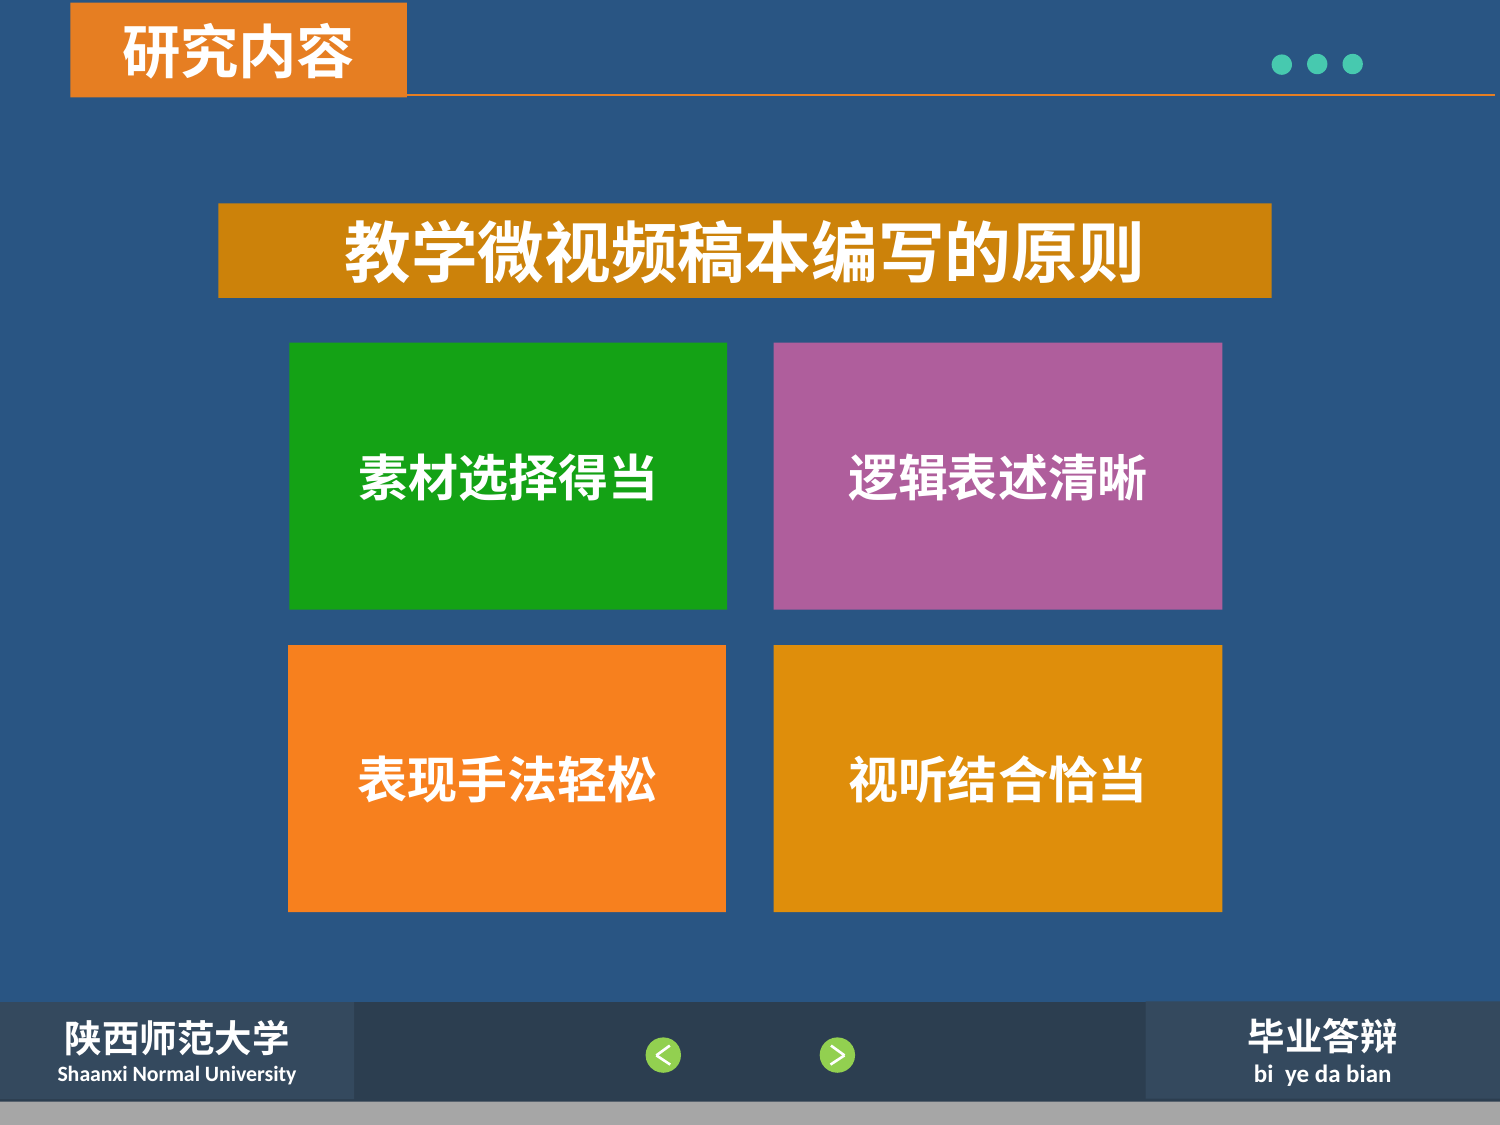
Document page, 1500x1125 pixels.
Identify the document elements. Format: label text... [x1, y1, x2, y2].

text_box 视听结合恰当 [772, 643, 1225, 914]
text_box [70, 2, 1496, 98]
text_box 教学微视频稿本编写的原则 [216, 201, 1274, 300]
text_box 逻辑表述清晰 [772, 340, 1225, 612]
text_box 毕业答辩 bi ye da bian [1144, 999, 1500, 1101]
text_box [356, 1000, 1144, 1100]
text_box 陕西师范大学 Shaanxi Normal University [0, 1000, 356, 1101]
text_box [819, 1037, 856, 1074]
text_box [0, 1100, 1500, 1125]
text_box 素材选择得当 [287, 340, 729, 612]
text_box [645, 1037, 682, 1074]
text_box 表现手法轻松 [286, 643, 728, 914]
